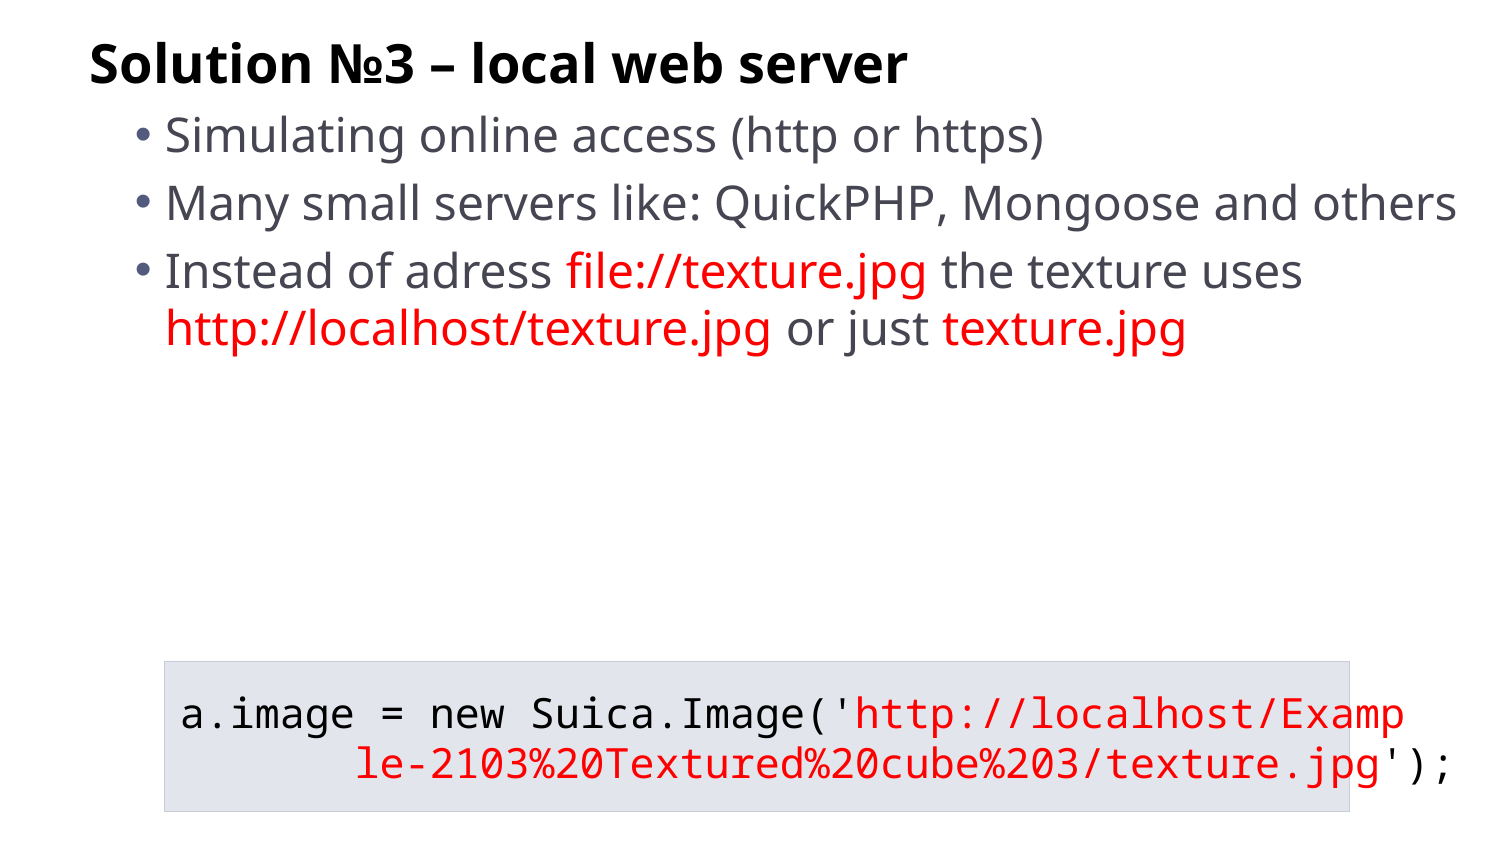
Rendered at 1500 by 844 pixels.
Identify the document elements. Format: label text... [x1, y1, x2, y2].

text_box a.image = new Suica.Image('http://localhost/Examp le-2103%20Textured%20cube%203/texture.jpg'); [164, 661, 1350, 812]
list Solution №3 – local web server Simulating online access (http or https) Many small servers like: QuickPHP, Mongoose and others Instead of adress file://texture.jpg the texture uses http://localhost/texture.jpg or just texture.jpg [75, 21, 1475, 835]
